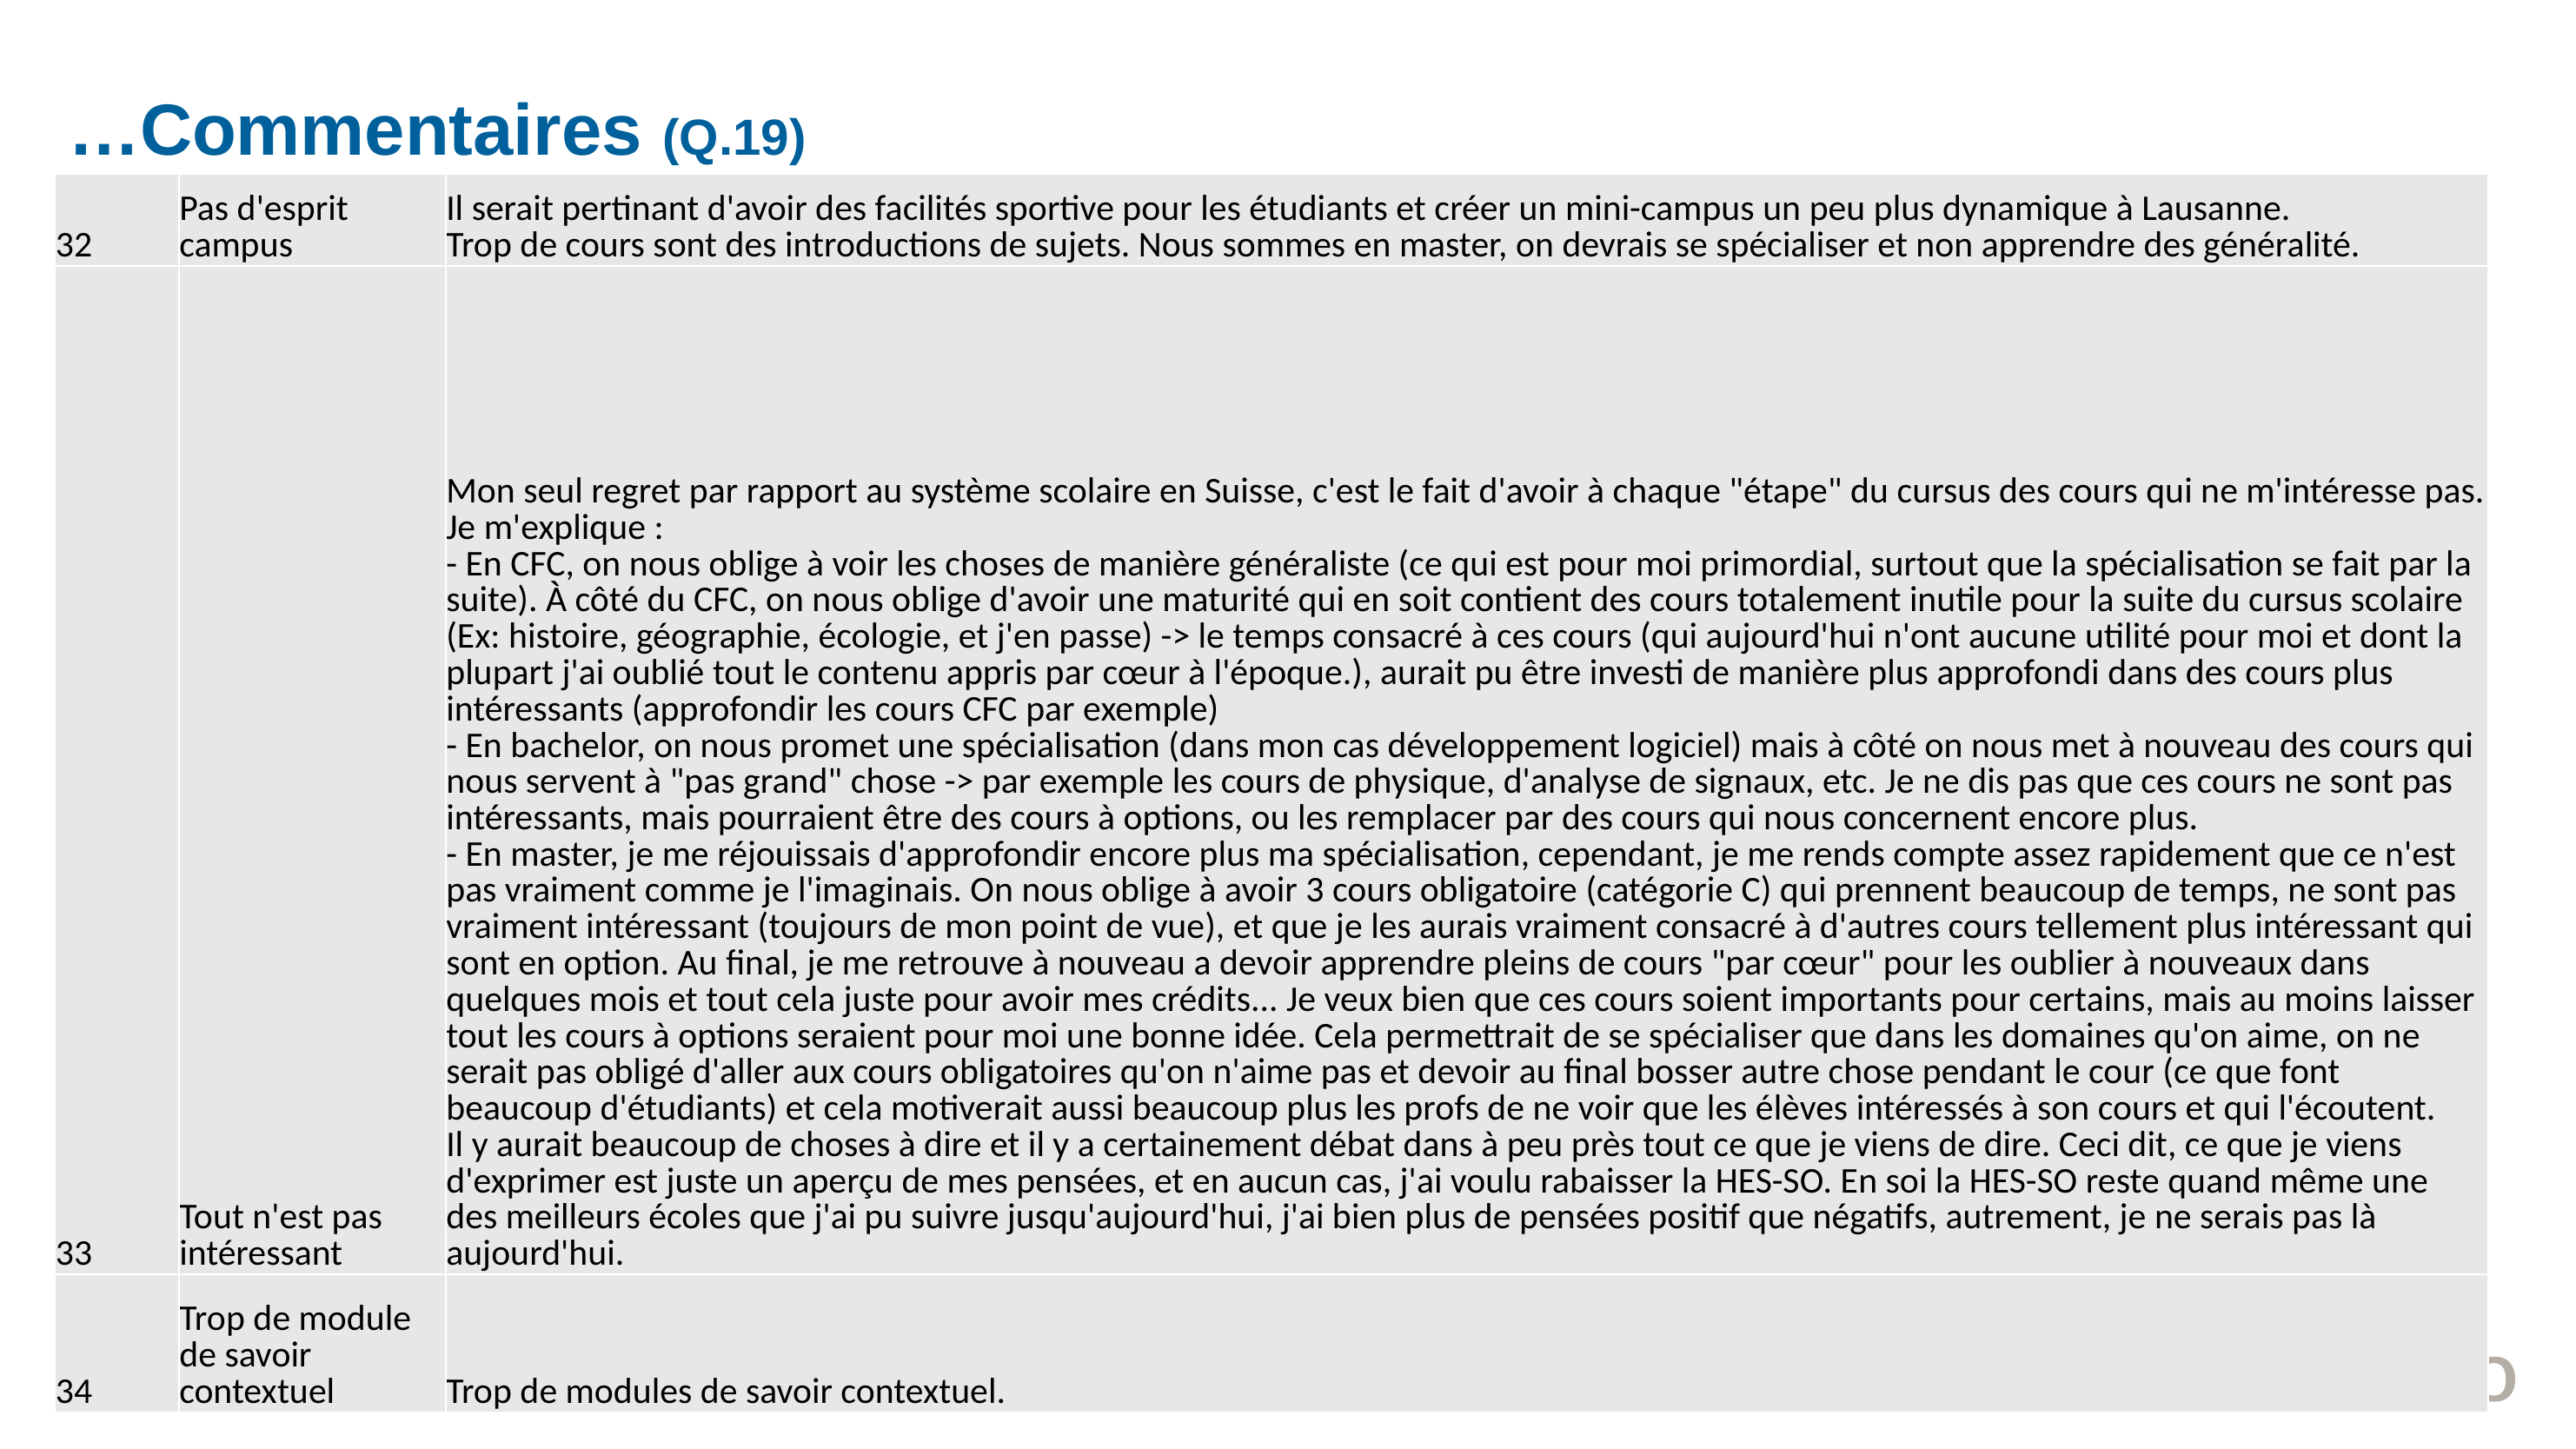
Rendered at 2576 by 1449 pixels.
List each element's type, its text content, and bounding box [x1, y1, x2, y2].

table_header Pas d'esprit campus [180, 175, 445, 265]
picture [2489, 1342, 2515, 1402]
table_header Il serait pertinant d'avoir des facilités sportive pour les étudiants et créer un mini-campus un peu plus dynamique à Lausanne. Trop de cours sont des introductions de sujets. Nous sommes en master, on devrais se spécialiser et non apprendre des généralité. [447, 175, 2487, 265]
table_cell Trop de module de savoir contextuel [180, 1275, 445, 1412]
table_cell Tout n'est pas intéressant [180, 267, 445, 1273]
table_cell 34 [56, 1275, 178, 1412]
table_header 32 [56, 175, 178, 265]
table_cell Trop de modules de savoir contextuel. [447, 1275, 2487, 1412]
table_cell Mon seul regret par rapport au système scolaire en Suisse, c'est le fait d'avoir à chaque "étape" du cursus des cours qui ne m'intéresse pas. Je m'explique : - En CFC, on nous oblige à voir les choses de manière généraliste (ce qui est pour moi primordial, surtout que la spécialisation se fait par la suite). À côté du CFC, on nous oblige d'avoir une maturité qui en soit contient des cours totalement inutile pour la suite du cursus scolaire (Ex: histoire, géographie, écologie, et j'en passe) -> le temps consacré à ces cours (qui aujourd'hui n'ont aucune utilité pour moi et dont la plupart j'ai oublié tout le contenu appris par cœur à l'époque.), aurait pu être investi de manière plus approfondi dans des cours plus intéressants (approfondir les cours CFC par exemple) - En bachelor, on nous promet une spécialisation (dans mon cas développement logiciel) mais à côté on nous met à nouveau des cours qui nous servent à "pas grand" chose -> par exemple les cours de physique, d'analyse de signaux, etc. Je ne dis pas que ces cours ne sont pas intéressants, mais pourraient être des cours à options, ou les remplacer par des cours qui nous concernent encore plus. - En master, je me réjouissais d'approfondir encore plus ma spécialisation, cependant, je me rends compte assez rapidement que ce n'est pas vraiment comme je l'imaginais. On nous oblige à avoir 3 cours obligatoire (catégorie C) qui prennent beaucoup de temps, ne sont pas vraiment intéressant (toujours de mon point de vue), et que je les aurais vraiment consacré à d'autres cours tellement plus intéressant qui sont en option. Au final, je me retrouve à nouveau a devoir apprendre pleins de cours "par cœur" pour les oublier à nouveaux dans quelques mois et tout cela juste pour avoir mes crédits... Je veux bien que ces cours soient importants pour certains, mais au moins laisser tout les cours à options seraient pour moi une bonne idée. Cela permettrait de se spécialiser que dans les domaines qu'on aime, on ne serait pas obligé d'aller aux cours obligatoires qu'on n'aime pas et devoir au final bosser autre chose pendant le cour (ce que font beaucoup d'étudiants) et cela motiverait aussi beaucoup plus les profs de ne voir que les élèves intéressés à son cours et qui l'écoutent. Il y aurait beaucoup de choses à dire et il y a certainement débat dans à peu près tout ce que je viens de dire. Ceci dit, ce que je viens d'exprimer est juste un aperçu de mes pensées, et en aucun cas, j'ai voulu rabaisser la HES-SO. En soi la HES-SO reste quand même une des meilleurs écoles que j'ai pu suivre jusqu'aujourd'hui, j'ai bien plus de pensées positif que négatifs, autrement, je ne serais pas là aujourd'hui. [447, 267, 2487, 1273]
table_cell 33 [56, 267, 178, 1273]
title …Commentaires (Q.19) [55, 77, 2520, 175]
